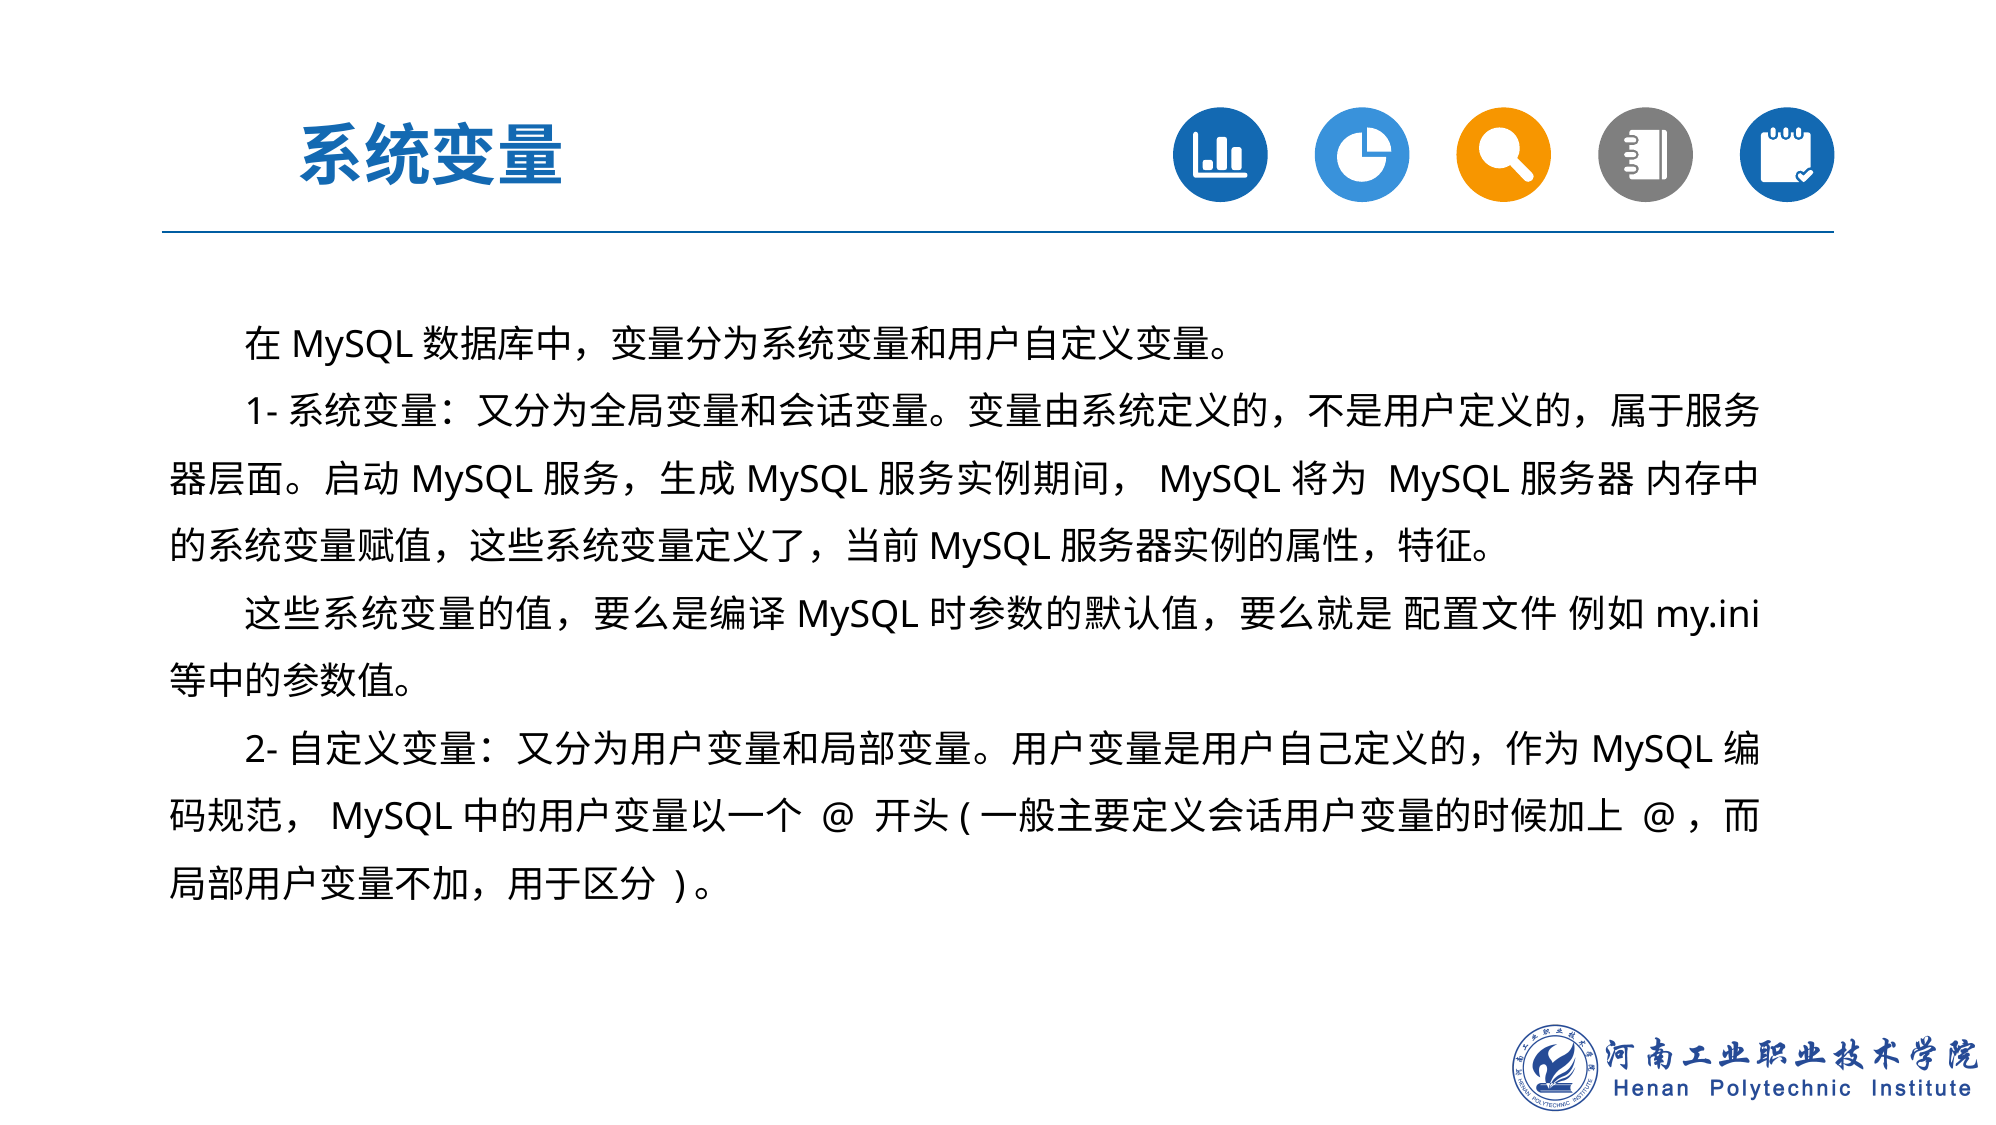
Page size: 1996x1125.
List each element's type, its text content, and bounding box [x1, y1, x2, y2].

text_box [1739, 107, 1835, 203]
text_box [1314, 107, 1410, 203]
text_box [1456, 107, 1552, 203]
text_box 在MySQL数据库中，变量分为系统变量和用户自定义变量。 1-系统变量：又分为全局变量和会话变量。变量由系统定义的，不是用户定义的，属于服务器层面。启动MySQL服务，生成MySQL服务实例期间，MySQL将为 MySQL服务器 内存中的系统变量赋值，这些系统变量定义了，当前MySQL服务器实例的属性，特征。 这些系统变量的值，要么是编译MySQL时参数的默认值，要么就是 配置文件 例如my.ini 等中的参数值。 2-自定义变量：又分为用户变量和局部变量。用户变量是用户自己定义的，作为MySQL编码规范，MySQL中的用户变量以一个 @ 开头(一般主要定义会话用户变量的时候加上 @，而局部用户变量不加，用于区分 )。 [149, 287, 1781, 948]
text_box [1598, 107, 1694, 203]
picture [1493, 1020, 1984, 1118]
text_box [1172, 107, 1268, 203]
text_box 系统变量 [110, 93, 752, 203]
